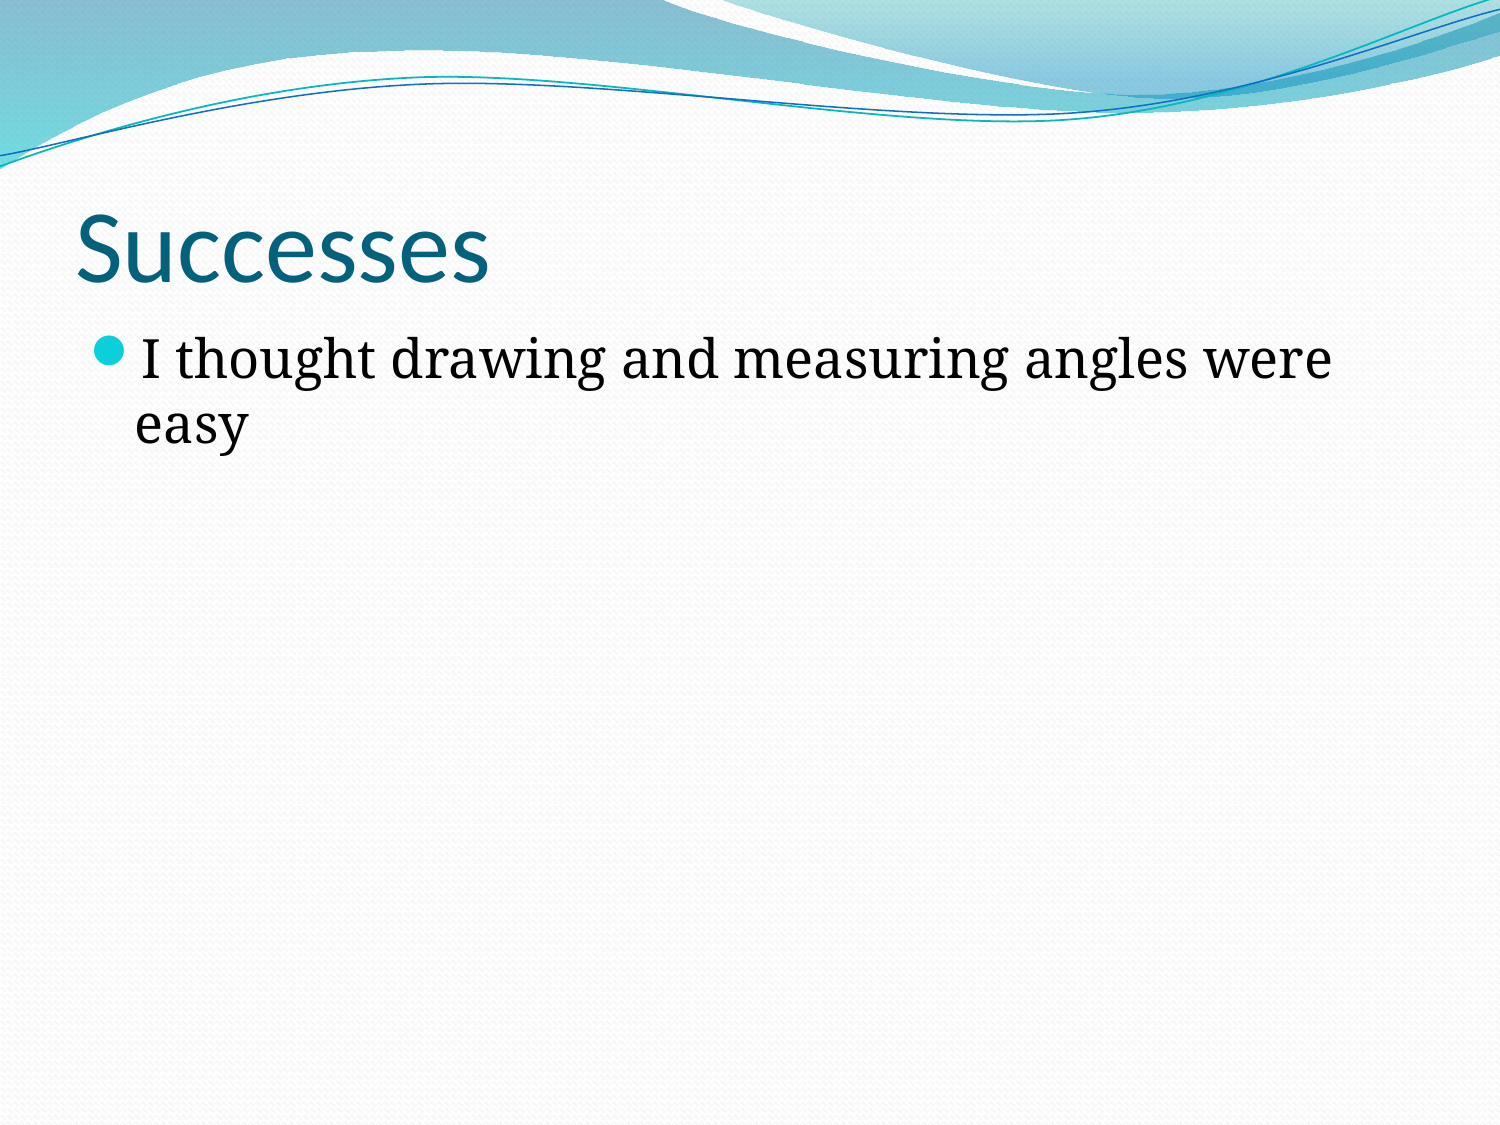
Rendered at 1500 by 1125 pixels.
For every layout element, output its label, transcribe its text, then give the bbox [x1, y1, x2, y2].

list I thought drawing and measuring angles were easy [75, 317, 1425, 1038]
title Successes [75, 115, 1425, 303]
